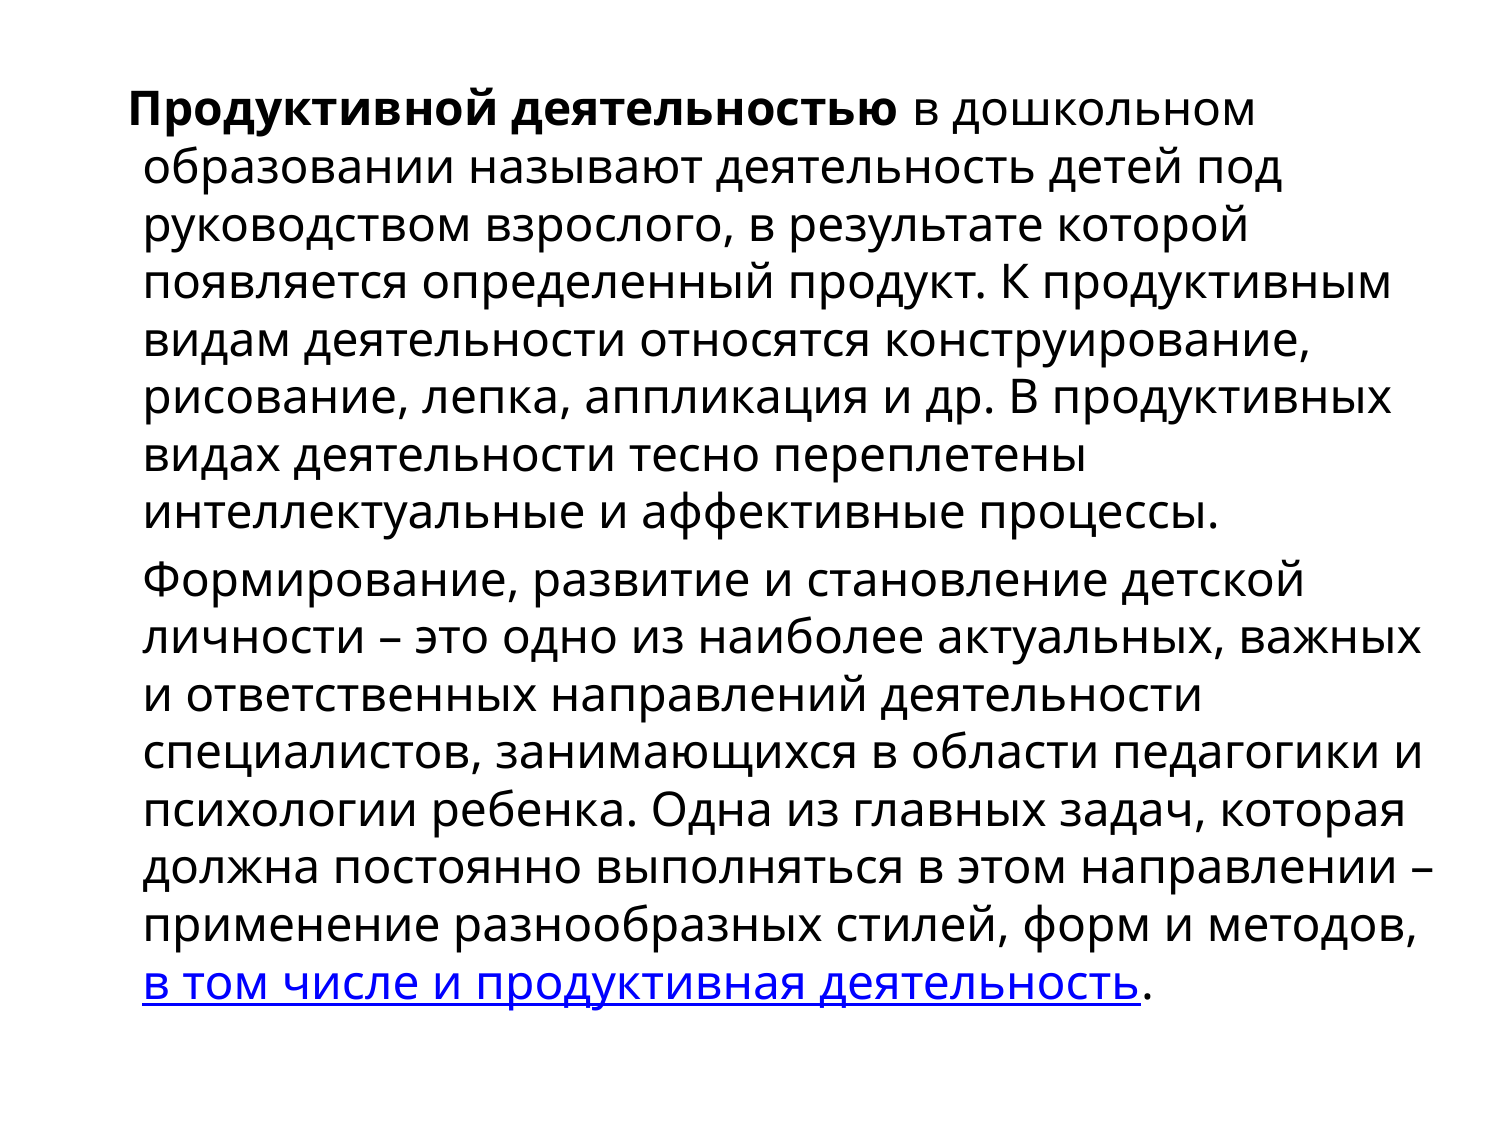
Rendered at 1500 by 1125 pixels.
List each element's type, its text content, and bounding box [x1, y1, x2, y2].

list Продуктивной деятельностью в дошкольном образовании называют деятельность детей под руководством взрослого, в результате которой появляется определенный продукт. К продуктивным видам деятельности относятся конструирование, рисование, лепка, аппликация и др. В продуктивных видах деятельности тесно переплетены интеллектуальные и аффективные процессы. Формирование, развитие и становление детской личности – это одно из наиболее актуальных, важных и ответственных направлений деятельности специалистов, занимающихся в области педагогики и психологии ребенка. Одна из главных задач, которая должна постоянно выполняться в этом направлении – применение разнообразных стилей, форм и методов, в том числе и продуктивная деятельность. [75, 70, 1465, 1079]
